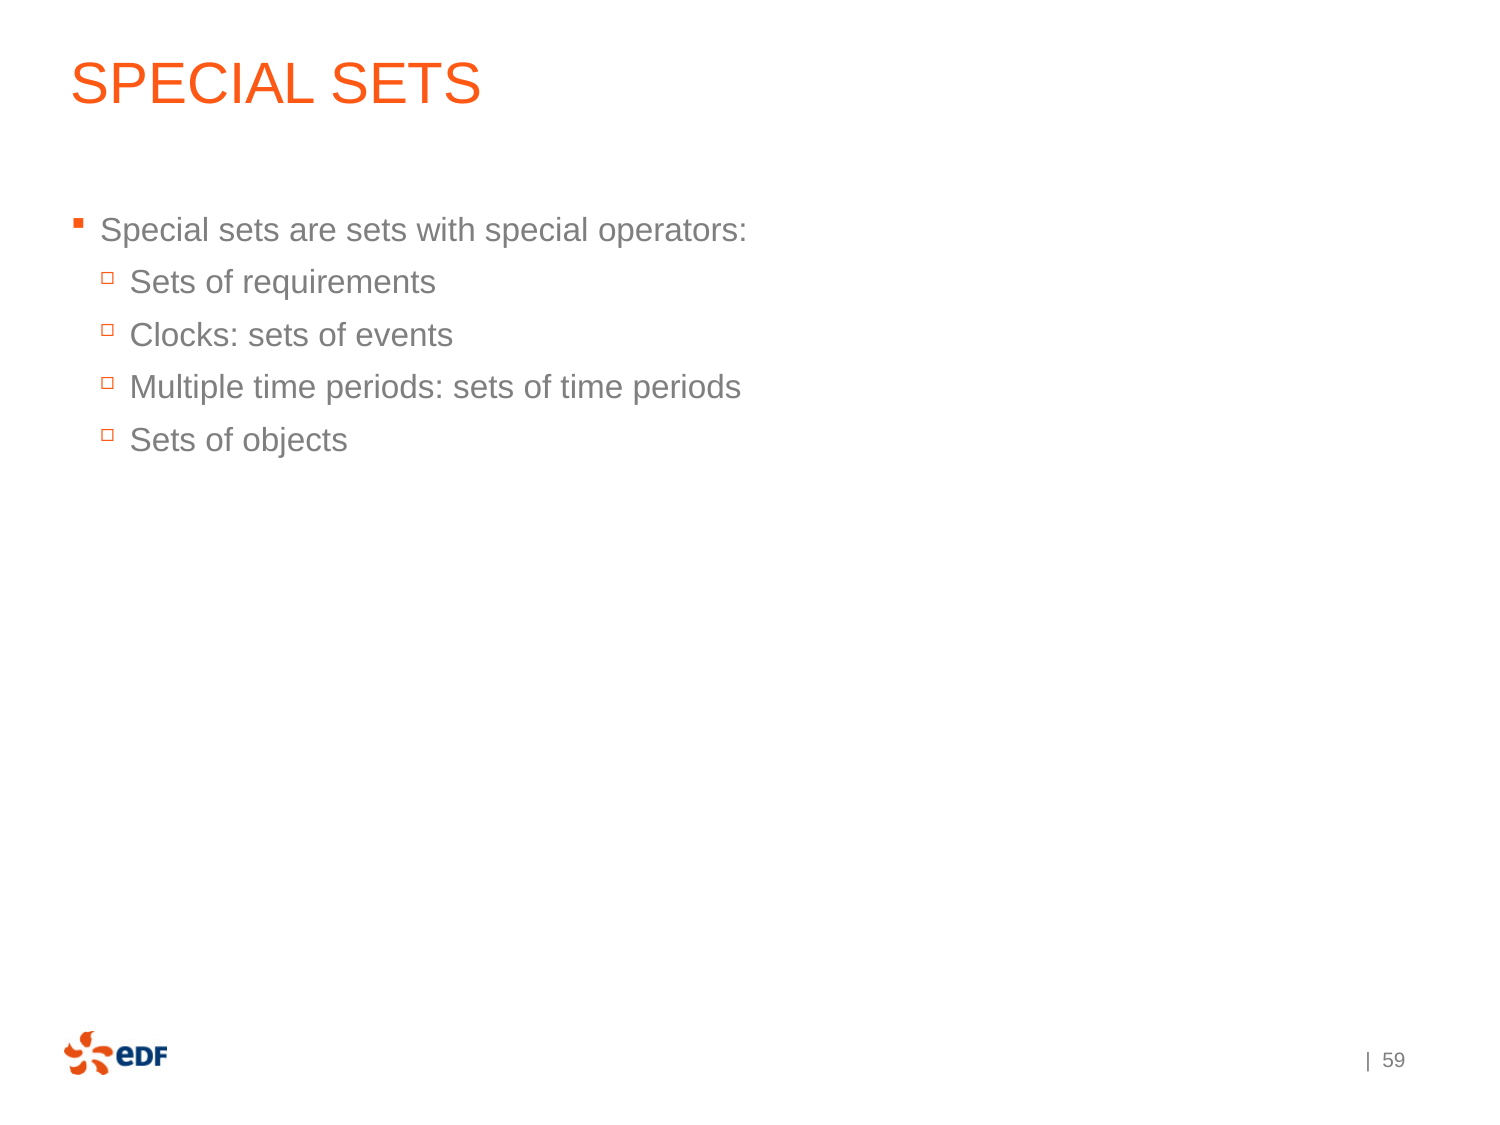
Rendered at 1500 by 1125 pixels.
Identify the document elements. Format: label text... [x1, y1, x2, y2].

title Special sets [64, 45, 1436, 185]
list Special sets are sets with special operators: Sets of requirements Clocks: sets of events Multiple time periods: sets of time periods Sets of objects [64, 208, 1436, 1005]
picture [64, 1031, 167, 1075]
